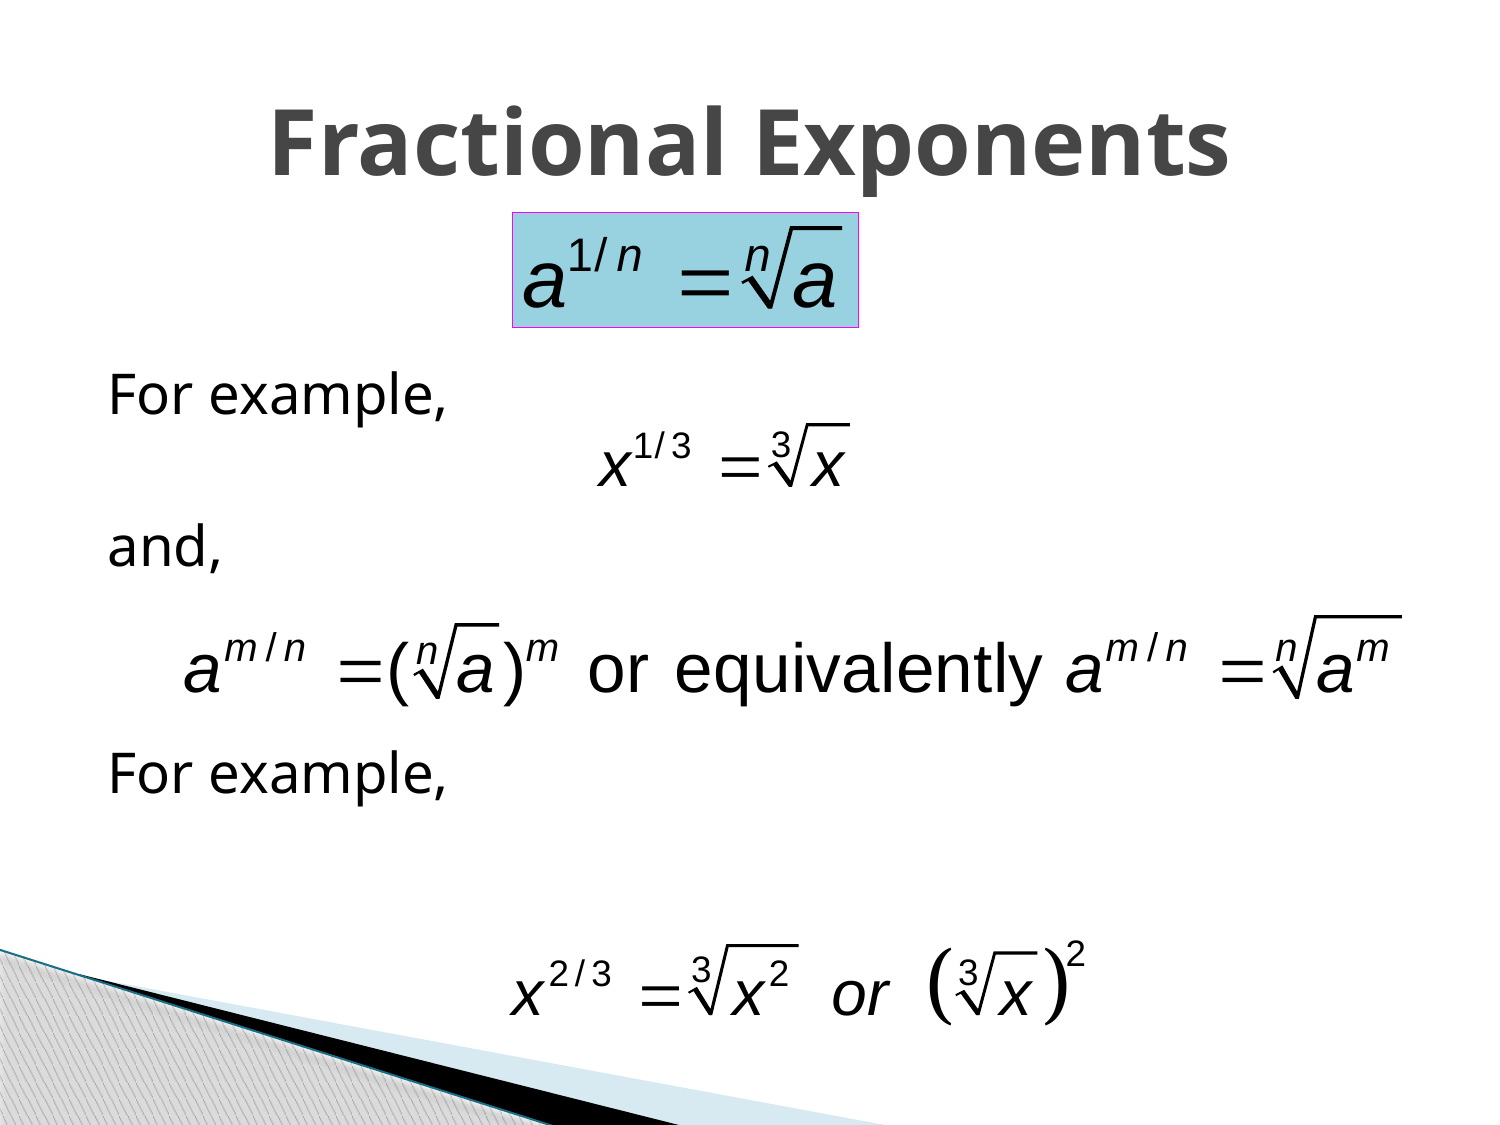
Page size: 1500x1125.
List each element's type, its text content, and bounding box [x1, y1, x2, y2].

title Fractional Exponents [75, 45, 1425, 233]
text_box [512, 212, 859, 329]
list For example, and, For example, [75, 275, 1425, 1018]
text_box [587, 412, 865, 498]
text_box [499, 924, 1096, 1064]
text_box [174, 599, 1417, 722]
